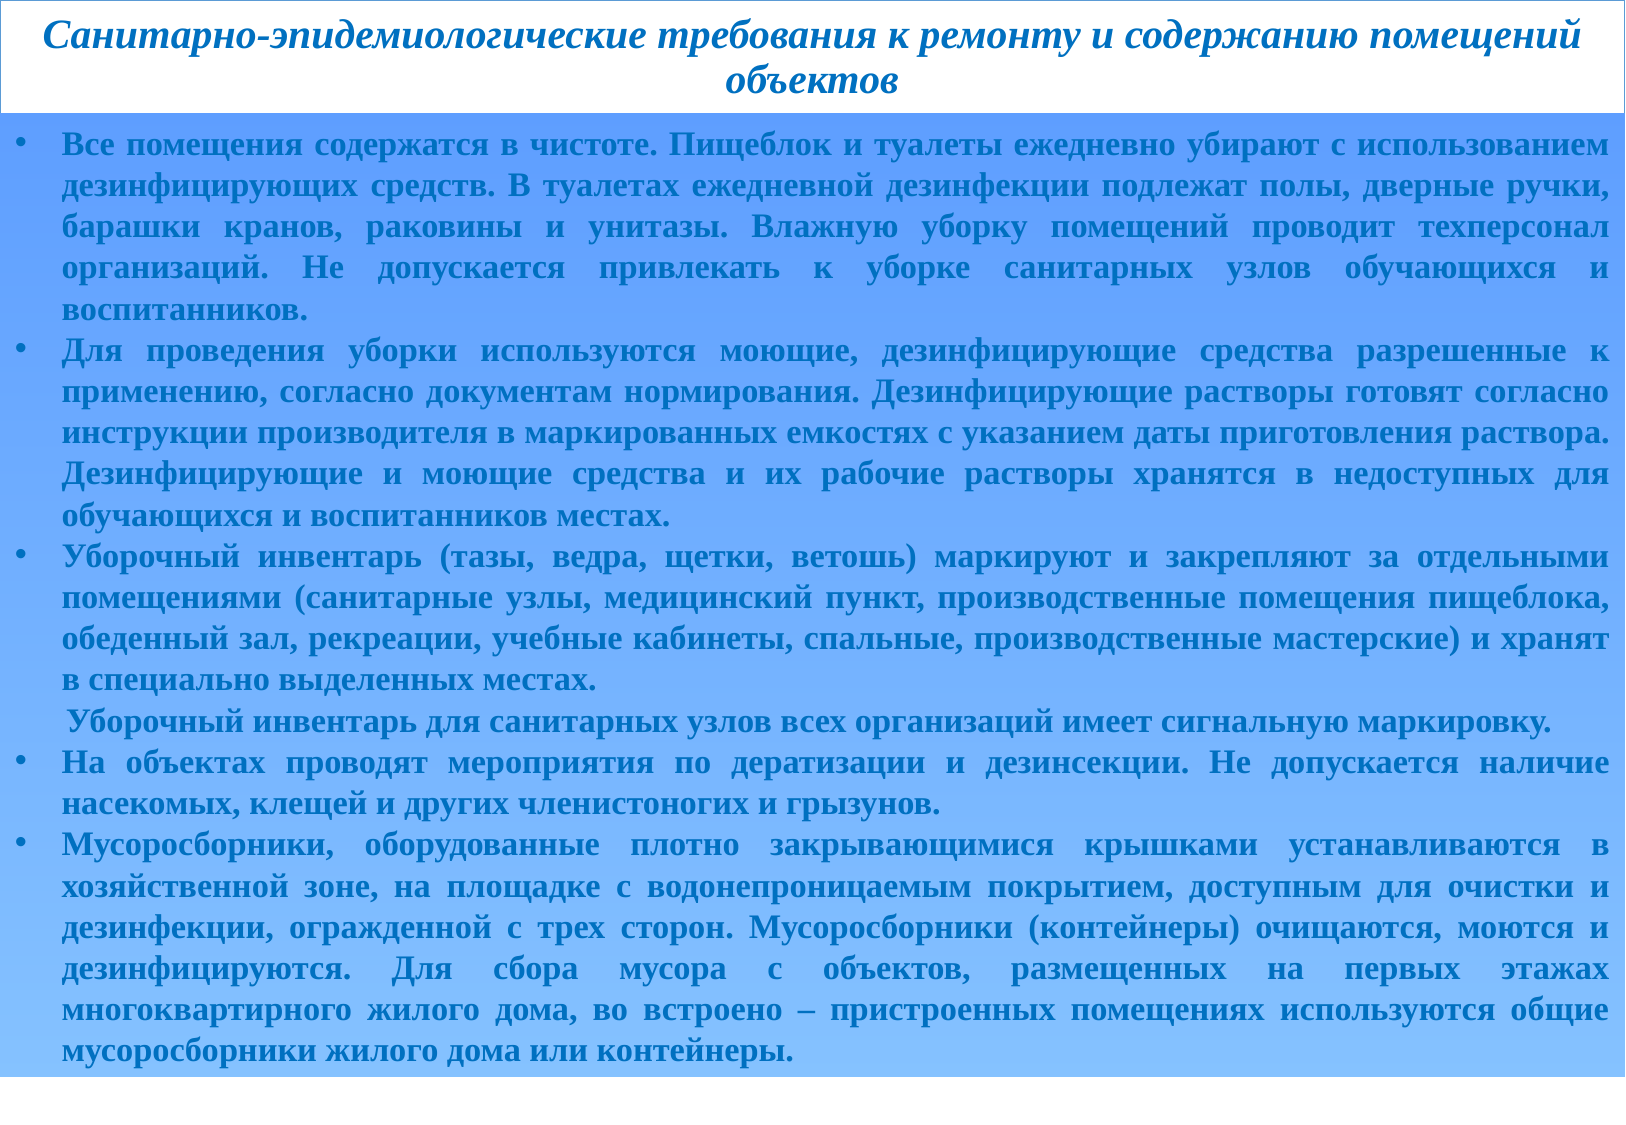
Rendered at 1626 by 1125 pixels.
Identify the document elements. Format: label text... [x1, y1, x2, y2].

title Санитарно-эпидемиологические требования к ремонту и содержанию помещений объектов [0, 0, 1625, 113]
text_box Все помещения содержатся в чистоте. Пищеблок и туалеты ежедневно убирают с использованием дезинфицирующих средств. В туалетах ежедневной дезинфекции подлежат полы, дверные ручки, барашки кранов, раковины и унитазы. Влажную уборку помещений проводит техперсонал организаций. Не допускается привлекать к уборке санитарных узлов обучающихся и воспитанников. Для проведения уборки используются моющие, дезинфицирующие средства разрешенные к применению, согласно документам нормирования. Дезинфицирующие растворы готовят согласно инструкции производителя в маркированных емкостях с указанием даты приготовления раствора. Дезинфицирующие и моющие средства и их рабочие растворы хранятся в недоступных для обучающихся и воспитанников местах. Уборочный инвентарь (тазы, ведра, щетки, ветошь) маркируют и закрепляют за отдельными помещениями (санитарные узлы, медицинский пункт, производственные помещения пищеблока, обеденный зал, рекреации, учебные кабинеты, спальные, производственные мастерские) и хранят в специально выделенных местах. Уборочный инвентарь для санитарных узлов всех организаций имеет сигнальную маркировку. На объектах проводят мероприятия по дератизации и дезинсекции. Не допускается наличие насекомых, клещей и других членистоногих и грызунов. Мусоросборники, оборудованные плотно закрывающимися крышками устанавливаются в хозяйственной зоне, на площадке с водонепроницаемым покрытием, доступным для очистки и дезинфекции, огражденной с трех сторон. Мусоросборники (контейнеры) очищаются, моются и дезинфицируются. Для сбора мусора с объектов, размещенных на первых этажах многоквартирного жилого дома, во встроено – пристроенных помещениях используются общие мусоросборники жилого дома или контейнеры. [0, 113, 1625, 1077]
